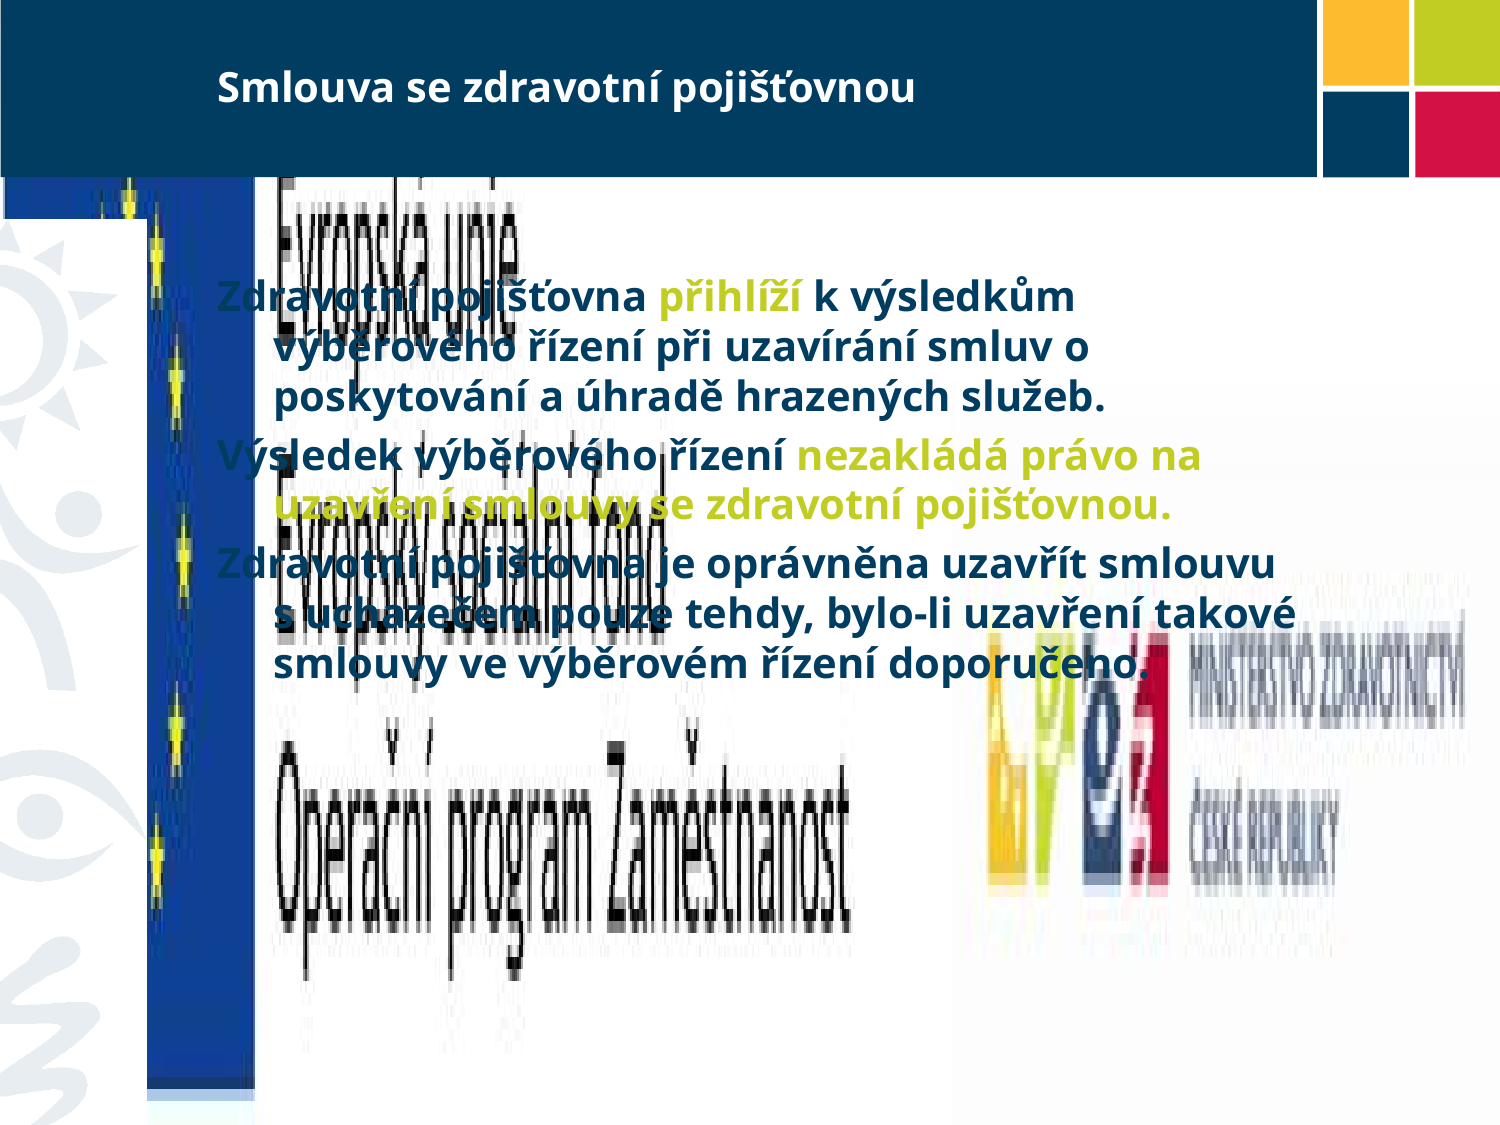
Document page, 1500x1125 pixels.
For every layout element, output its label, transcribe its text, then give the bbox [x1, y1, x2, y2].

picture [0, 0, 1500, 1125]
title Smlouva se zdravotní pojišťovnou [202, 0, 1317, 173]
list Zdravotní pojišťovna přihlíží k výsledkům výběrového řízení při uzavírání smluv o poskytování a úhradě hrazených služeb. Výsledek výběrového řízení nezakládá právo na uzavření smlouvy se zdravotní pojišťovnou. Zdravotní pojišťovna je oprávněna uzavřít smlouvu s uchazečem pouze tehdy, bylo-li uzavření takové smlouvy ve výběrovém řízení doporučeno. [202, 262, 1317, 929]
